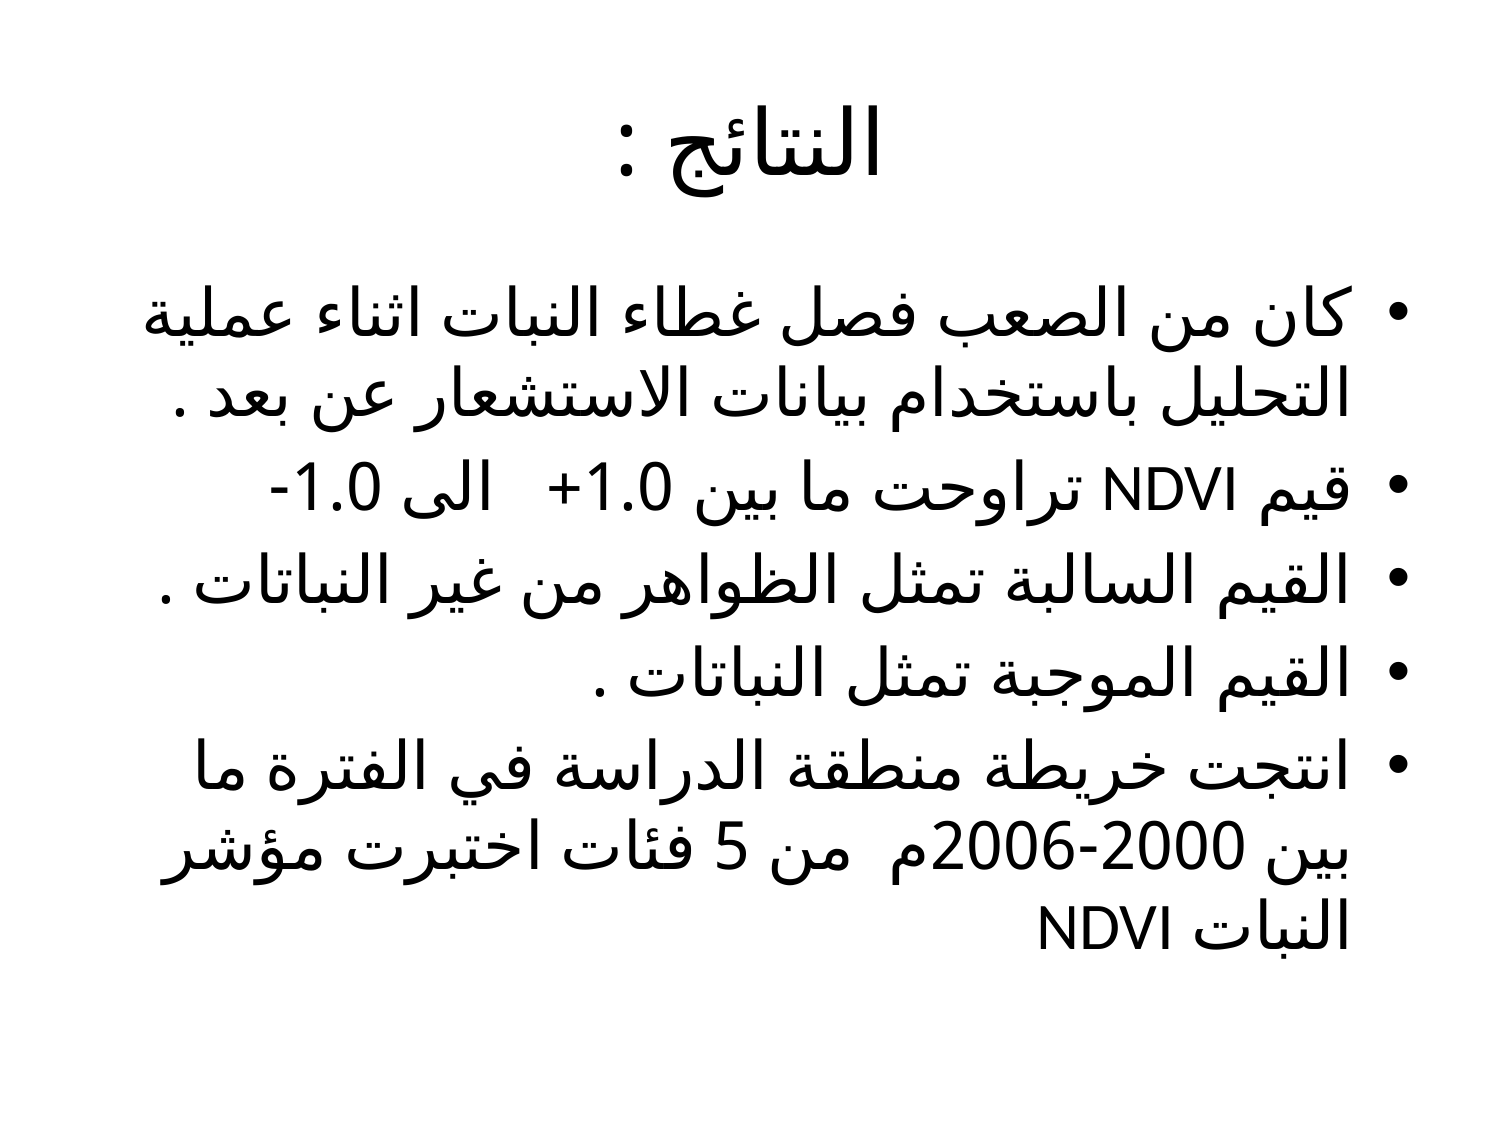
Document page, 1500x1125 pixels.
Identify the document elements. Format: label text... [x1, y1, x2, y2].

title النتائج : [75, 45, 1425, 233]
list كان من الصعب فصل غطاء النبات اثناء عملية التحليل باستخدام بيانات الاستشعار عن بعد . قيم NDVI تراوحت ما بين 1.0+ الى 1.0- القيم السالبة تمثل الظواهر من غير النباتات . القيم الموجبة تمثل النباتات . انتجت خريطة منطقة الدراسة في الفترة ما بين 2000-2006م من 5 فئات اختبرت مؤشر النبات NDVI [75, 262, 1425, 1005]
